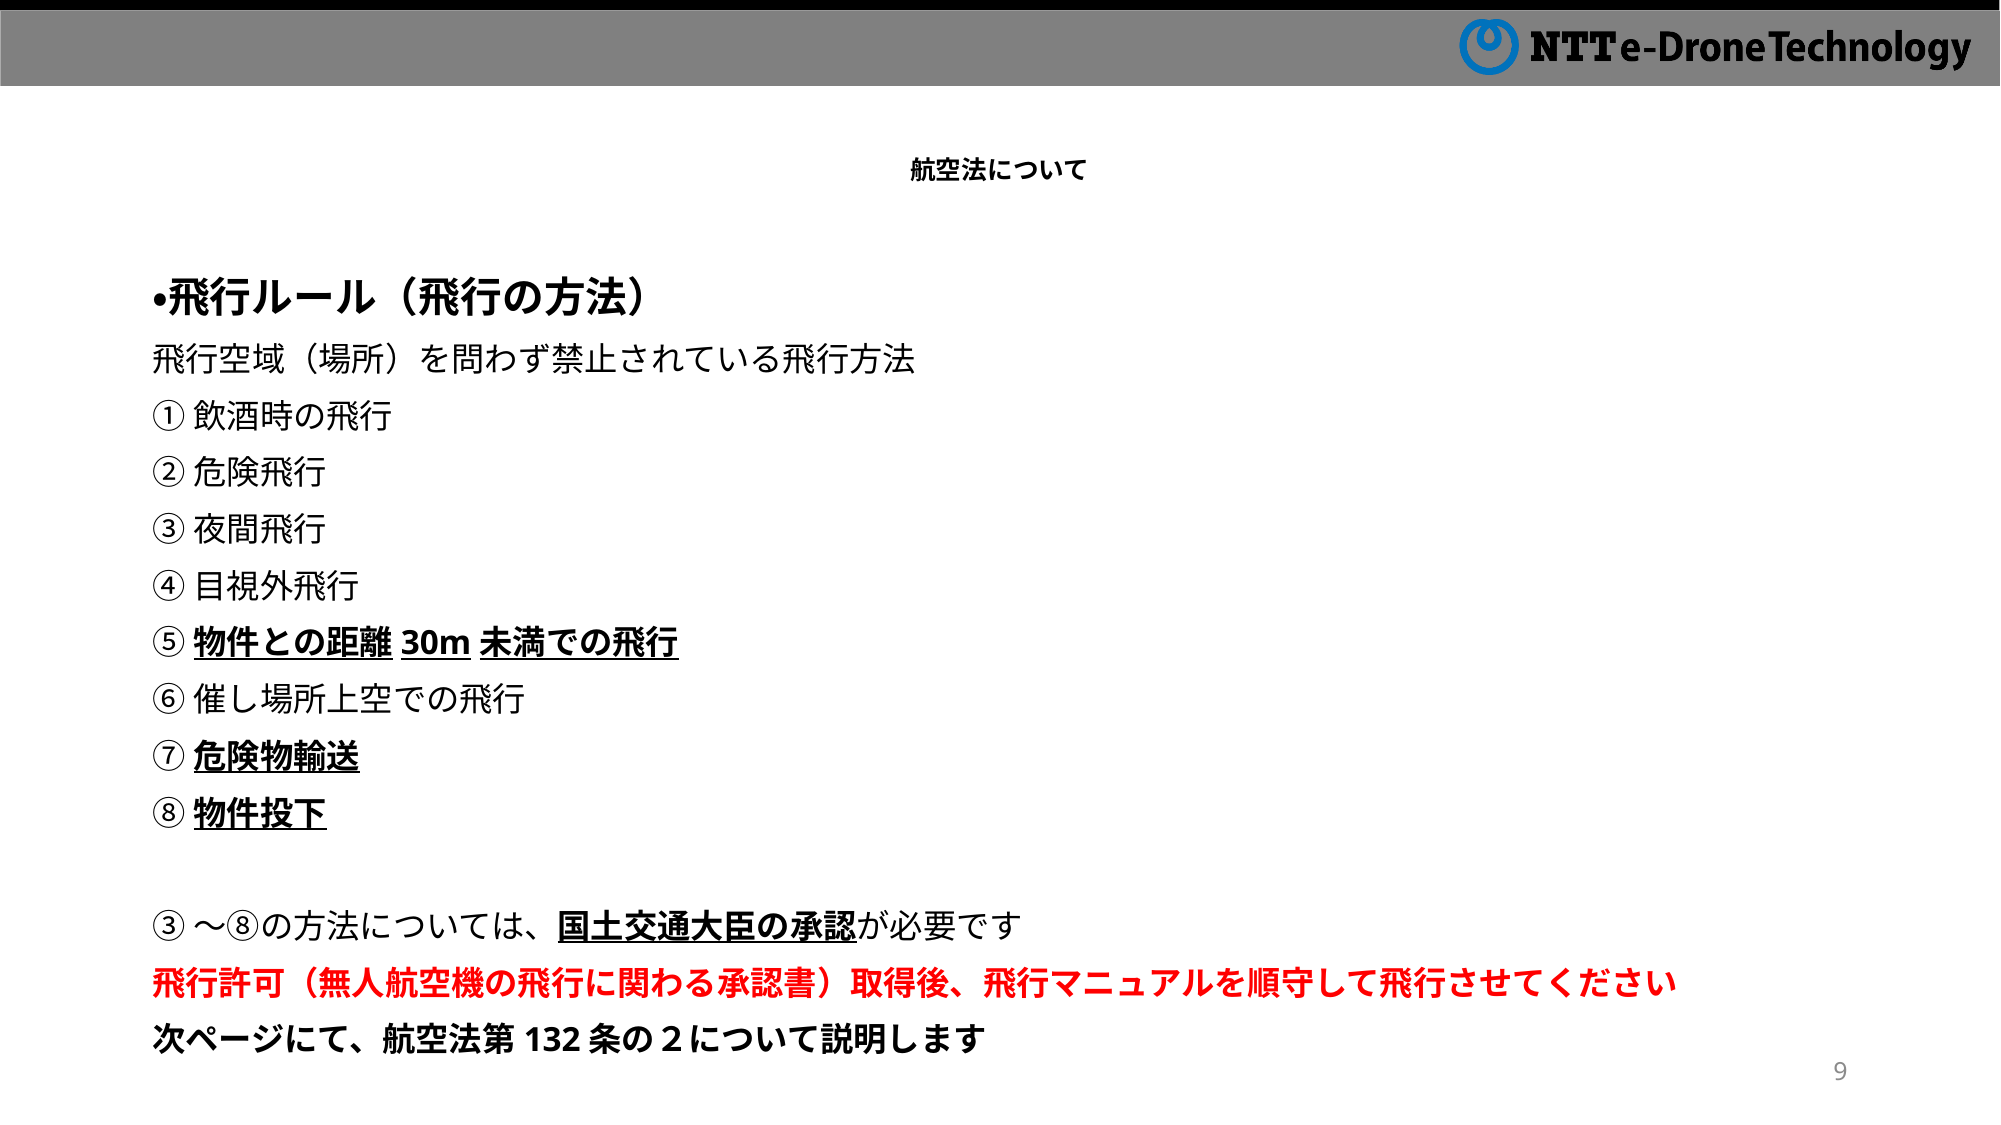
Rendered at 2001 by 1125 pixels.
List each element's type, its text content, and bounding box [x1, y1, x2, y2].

slide_number 9 [1412, 1042, 1863, 1103]
text_box [0, 11, 1430, 87]
picture [1430, 0, 2000, 96]
list ・飛行ルール（飛行の方法） 飛行空域（場所）を問わず禁止されている飛行方法 ①飲酒時の飛行 ②危険飛行 ③夜間飛行 ④目視外飛行 ⑤物件との距離30m未満での飛行 ⑥催し場所上空での飛行 ⑦危険物輸送 ⑧物件投下 ③～⑧の方法については、国土交通大臣の承認が必要です 飛行許可（無人航空機の飛行に関わる承認書）取得後、飛行マニュアルを順守して飛行させてください 次ページにて、航空法第132条の２について説明します [137, 269, 1863, 1115]
title 航空法について [137, 149, 1863, 225]
text_box [0, 0, 1430, 11]
